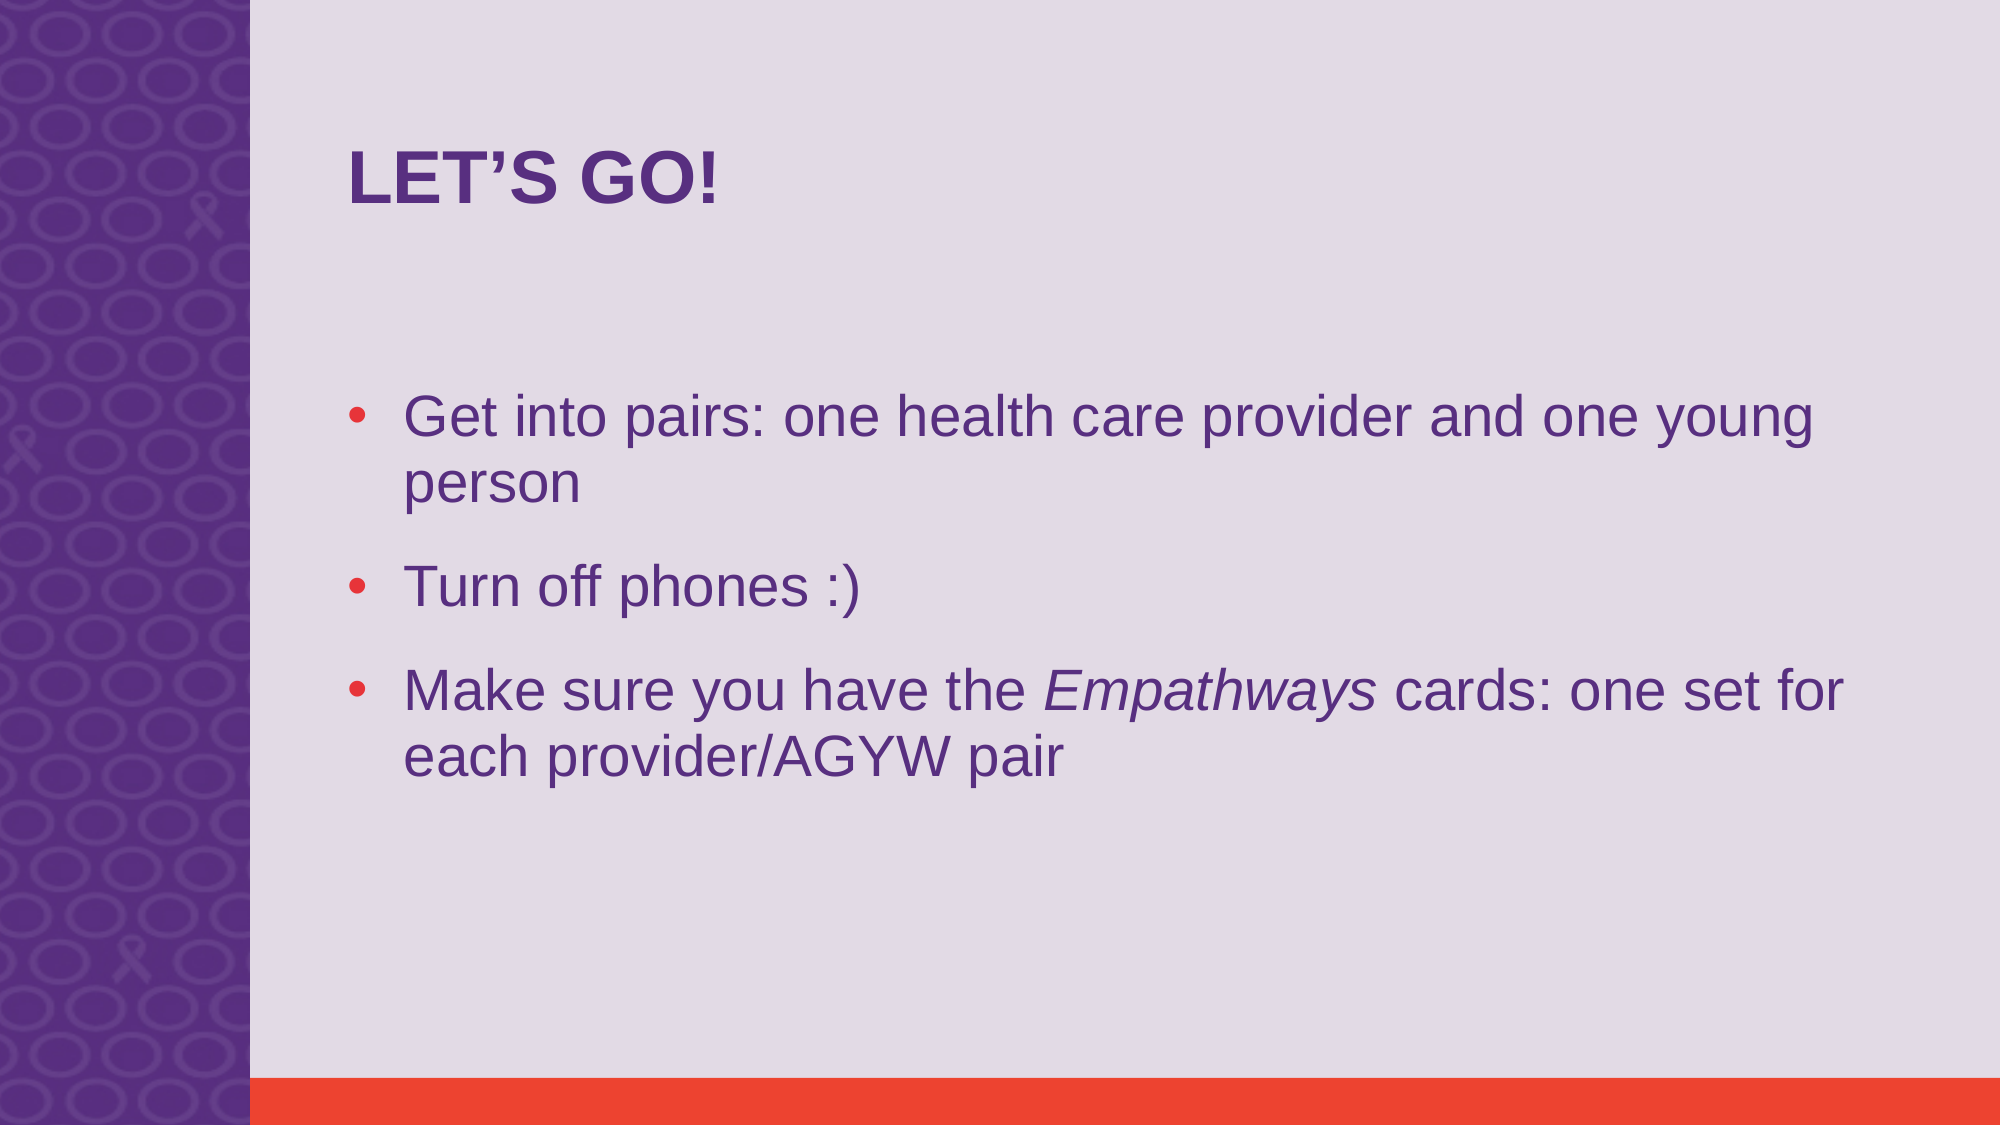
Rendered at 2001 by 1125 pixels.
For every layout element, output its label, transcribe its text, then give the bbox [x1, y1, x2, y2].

list Get into pairs: one health care provider and one young person Turn off phones :) Make sure you have the Empathways cards: one set for each provider/AGYW pair [332, 268, 1899, 1043]
title LET’S GO! [332, 96, 1899, 228]
picture [0, 0, 250, 1125]
